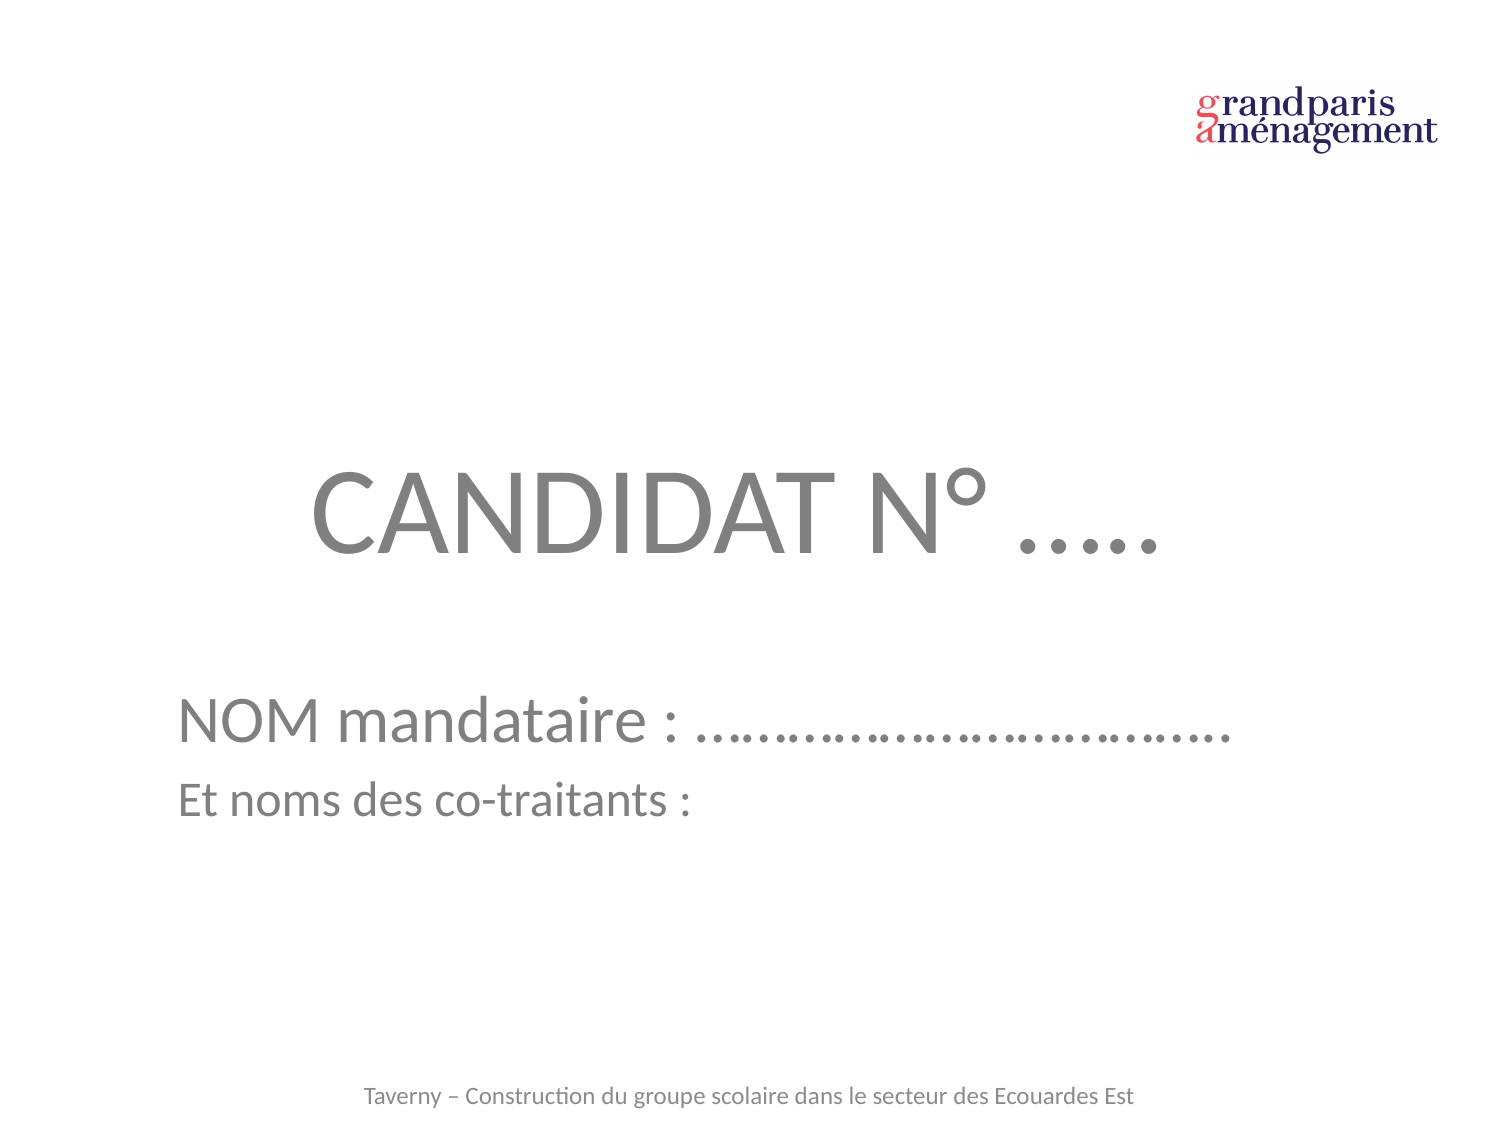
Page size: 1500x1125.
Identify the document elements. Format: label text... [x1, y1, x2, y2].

text_box Taverny – Construction du groupe scolaire dans le secteur des Ecouardes Est [147, 1065, 1353, 1125]
text_box NOM mandataire : …………………………….. Et noms des co-traitants : [162, 668, 1338, 878]
text_box CANDIDAT N° ….. [218, 420, 1258, 587]
picture [1194, 84, 1441, 156]
